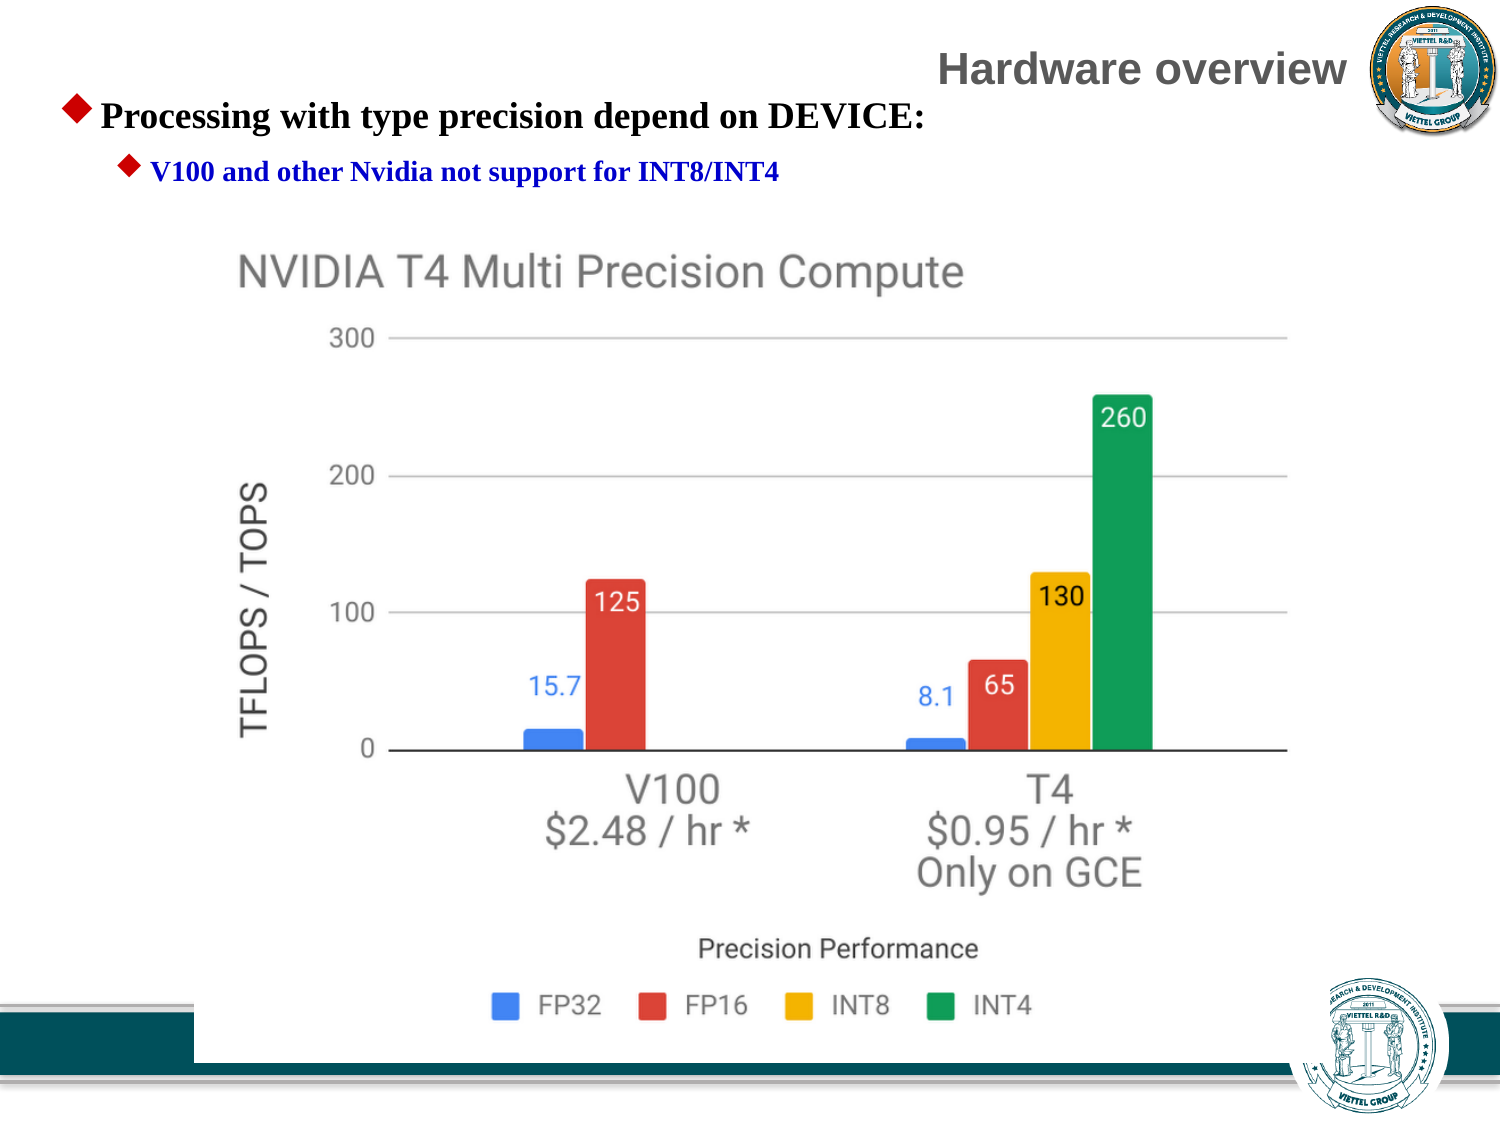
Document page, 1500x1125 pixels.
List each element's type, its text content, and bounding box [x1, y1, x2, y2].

picture [194, 208, 1449, 1125]
list Processing with type precision depend on DEVICE: V100 and other Nvidia not support for INT8/INT4 [43, 79, 1460, 796]
picture [1367, 5, 1500, 139]
text_box Hardware overview [922, 32, 1375, 79]
